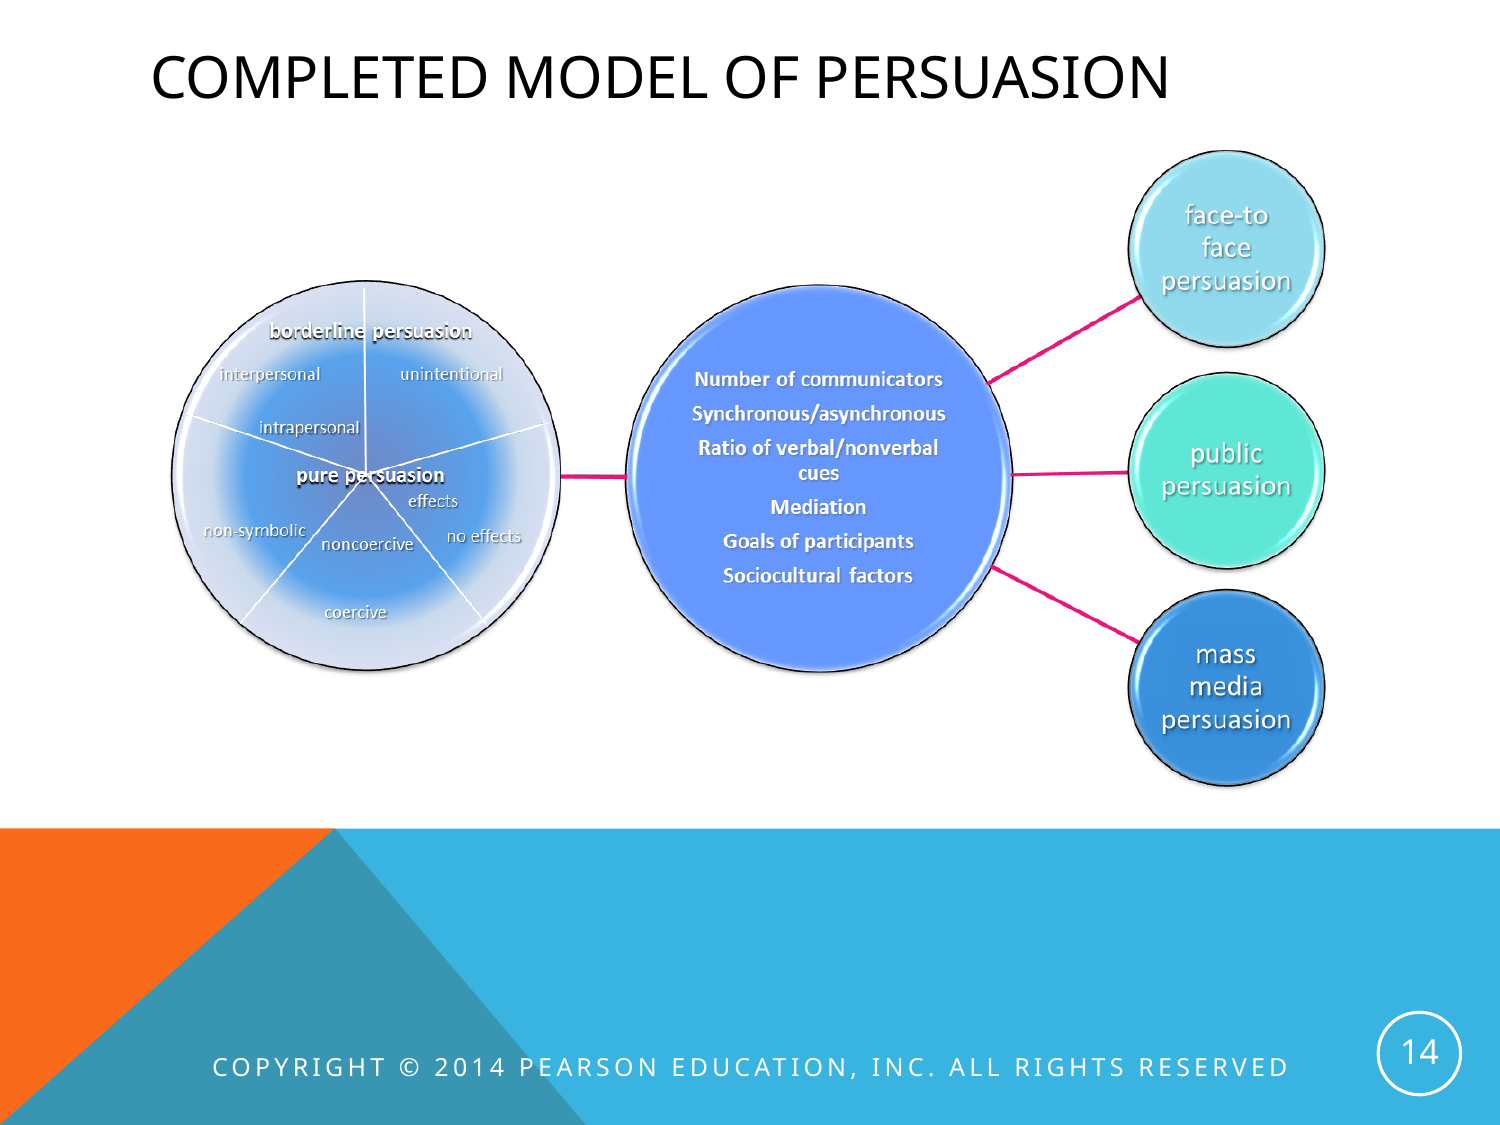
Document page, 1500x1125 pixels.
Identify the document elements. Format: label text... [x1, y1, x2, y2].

picture [185, 287, 549, 637]
footer Copyright © 2014 Pearson Education, Inc. All rights reserved [150, 1012, 1352, 1125]
title Completed model of persuasion [135, 0, 1369, 127]
slide_number 14 [1376, 1010, 1463, 1097]
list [139, 124, 1368, 826]
